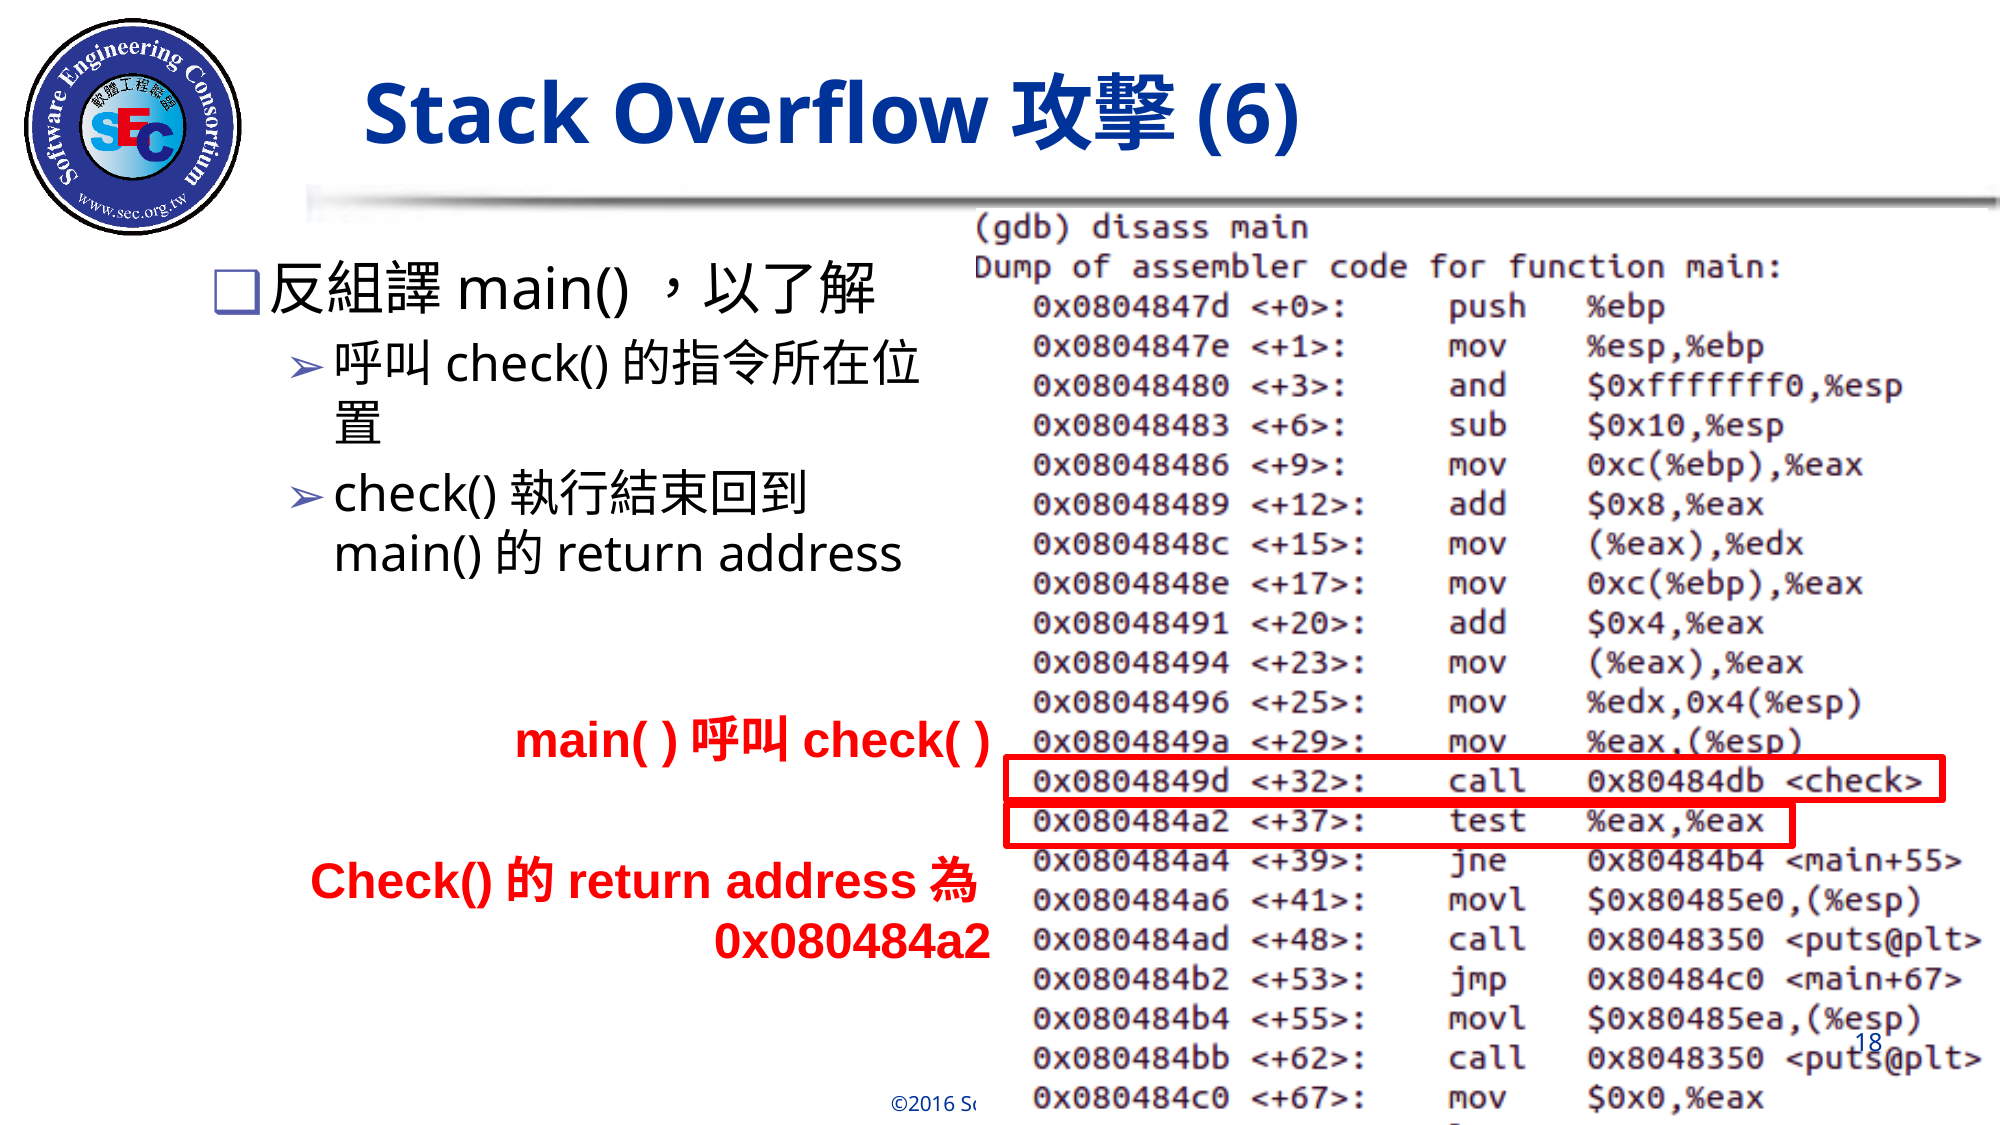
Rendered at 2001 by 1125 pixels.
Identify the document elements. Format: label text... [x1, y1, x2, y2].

text_box Check()的return address為0x080484a2 [965, 841, 970, 978]
title Stack Overflow攻擊(6) [348, 42, 2000, 179]
list 反組譯main()，以了解 呼叫check()的指令所在位置 check()執行結束回到main()的return address [196, 243, 965, 1000]
picture [306, 184, 2000, 1125]
picture [0, 0, 265, 259]
text_box main( )呼叫check( ) [965, 700, 970, 776]
